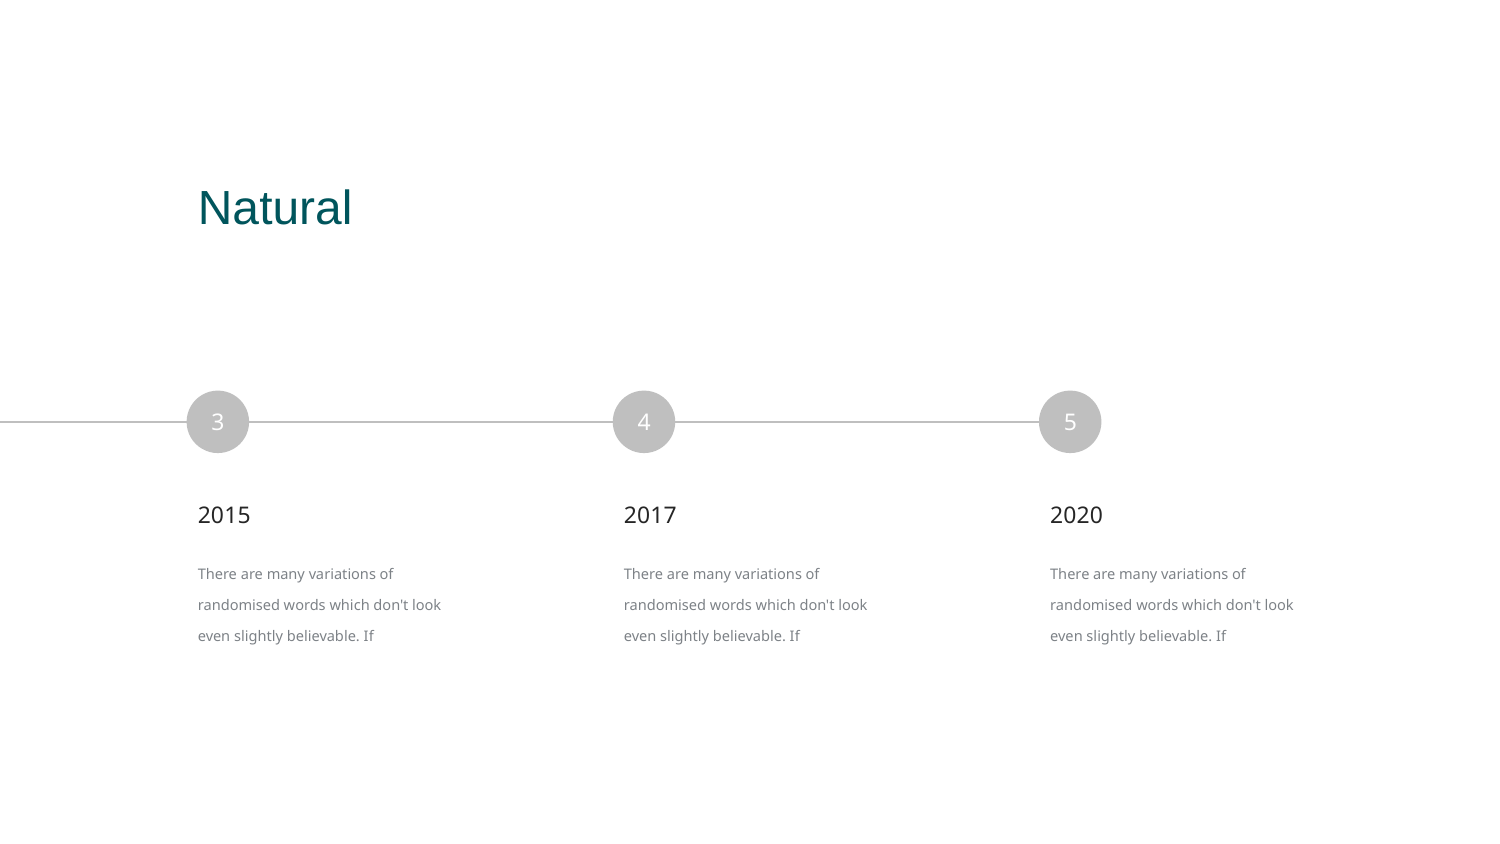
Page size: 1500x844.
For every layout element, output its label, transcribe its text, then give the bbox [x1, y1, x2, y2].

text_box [186, 390, 462, 637]
text_box Natural [186, 171, 373, 240]
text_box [1038, 390, 1314, 637]
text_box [612, 390, 888, 637]
